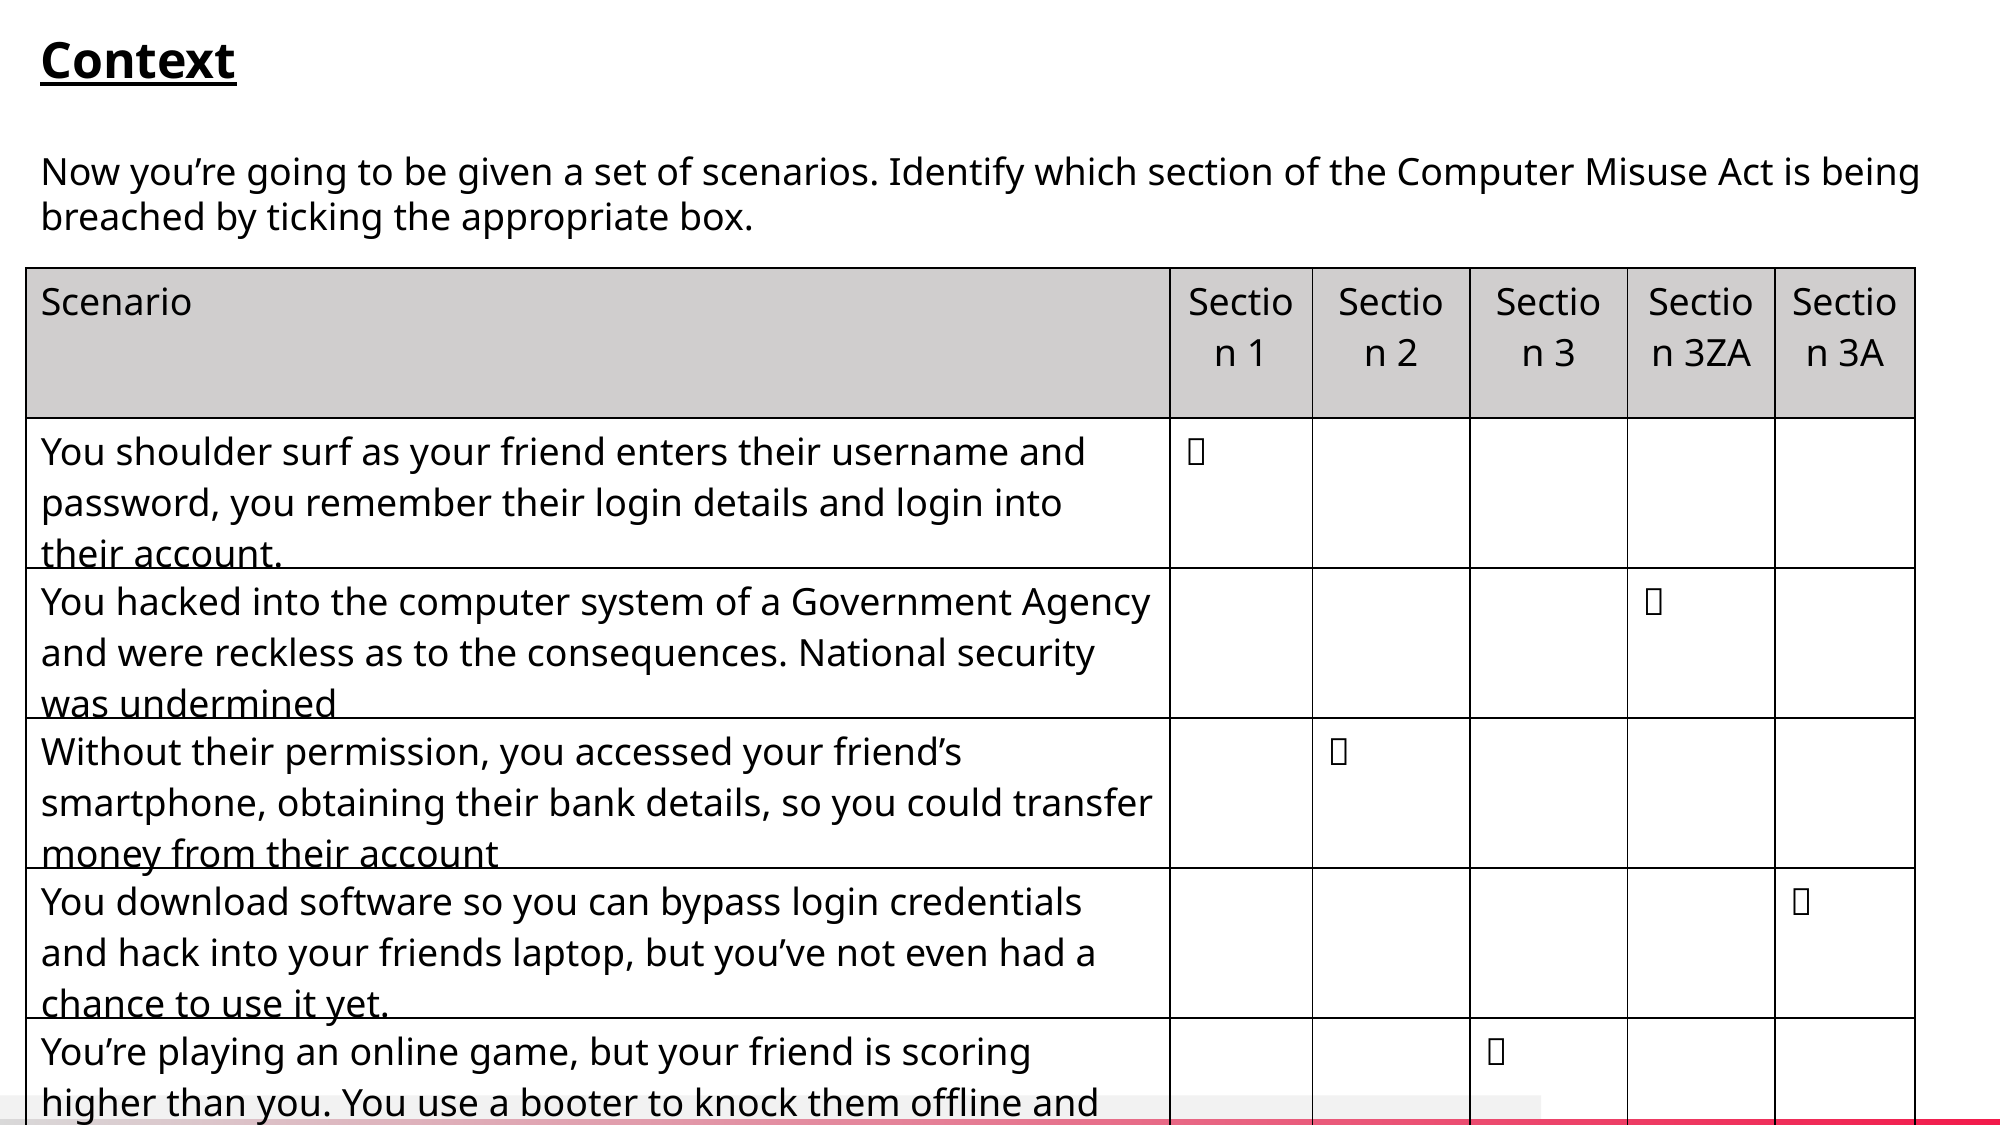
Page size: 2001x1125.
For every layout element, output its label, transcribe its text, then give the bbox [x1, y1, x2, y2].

table_cell [1313, 569, 1469, 717]
table_cell [1471, 719, 1627, 867]
table_cell [1171, 1019, 1312, 1125]
table_cell  [1776, 869, 1914, 1017]
table_cell [1628, 869, 1774, 1017]
table_header Section 3A [1776, 269, 1914, 417]
table_cell [1628, 719, 1774, 867]
table_cell  [1628, 569, 1774, 717]
table_cell [1471, 869, 1627, 1017]
table_cell [1776, 569, 1914, 717]
table_header Scenario [27, 269, 1169, 417]
table_cell [1776, 419, 1914, 567]
text_box Context Now you’re going to be given a set of scenarios. Identify which section of the Computer Misuse Act is being breached by ticking the appropriate box. [25, 21, 2000, 246]
table_cell [1171, 869, 1312, 1017]
table_cell [1628, 419, 1774, 567]
table_header Section 3 [1471, 269, 1627, 417]
table_cell You hacked into the computer system of a Government Agency and were reckless as to the consequences. National security was undermined [27, 569, 1169, 717]
table_cell  [1471, 1019, 1627, 1125]
table_cell [1628, 1019, 1774, 1125]
table_cell [1471, 419, 1627, 567]
table_cell [1776, 719, 1914, 867]
table_cell [1776, 1019, 1914, 1125]
table_cell Without their permission, you accessed your friend’s smartphone, obtaining their bank details, so you could transfer money from their account [27, 719, 1169, 867]
table_cell [1313, 419, 1469, 567]
table_cell  [1313, 719, 1469, 867]
table_cell [1313, 869, 1469, 1017]
table_cell [1313, 1019, 1469, 1125]
table_cell You’re playing an online game, but your friend is scoring higher than you. You use a booter to knock them offline and thereby win the game. [27, 1019, 1169, 1125]
table_cell [1171, 569, 1312, 717]
table_cell  [1171, 419, 1312, 567]
table_cell You download software so you can bypass login credentials and hack into your friends laptop, but you’ve not even had a chance to use it yet. [27, 869, 1169, 1017]
table_cell [1171, 719, 1312, 867]
table_header Section 2 [1313, 269, 1469, 417]
table_cell You shoulder surf as your friend enters their username and password, you remember their login details and login into their account. [27, 419, 1169, 567]
table_cell [1471, 569, 1627, 717]
table_header Section 3ZA [1628, 269, 1774, 417]
table_header Section 1 [1171, 269, 1312, 417]
